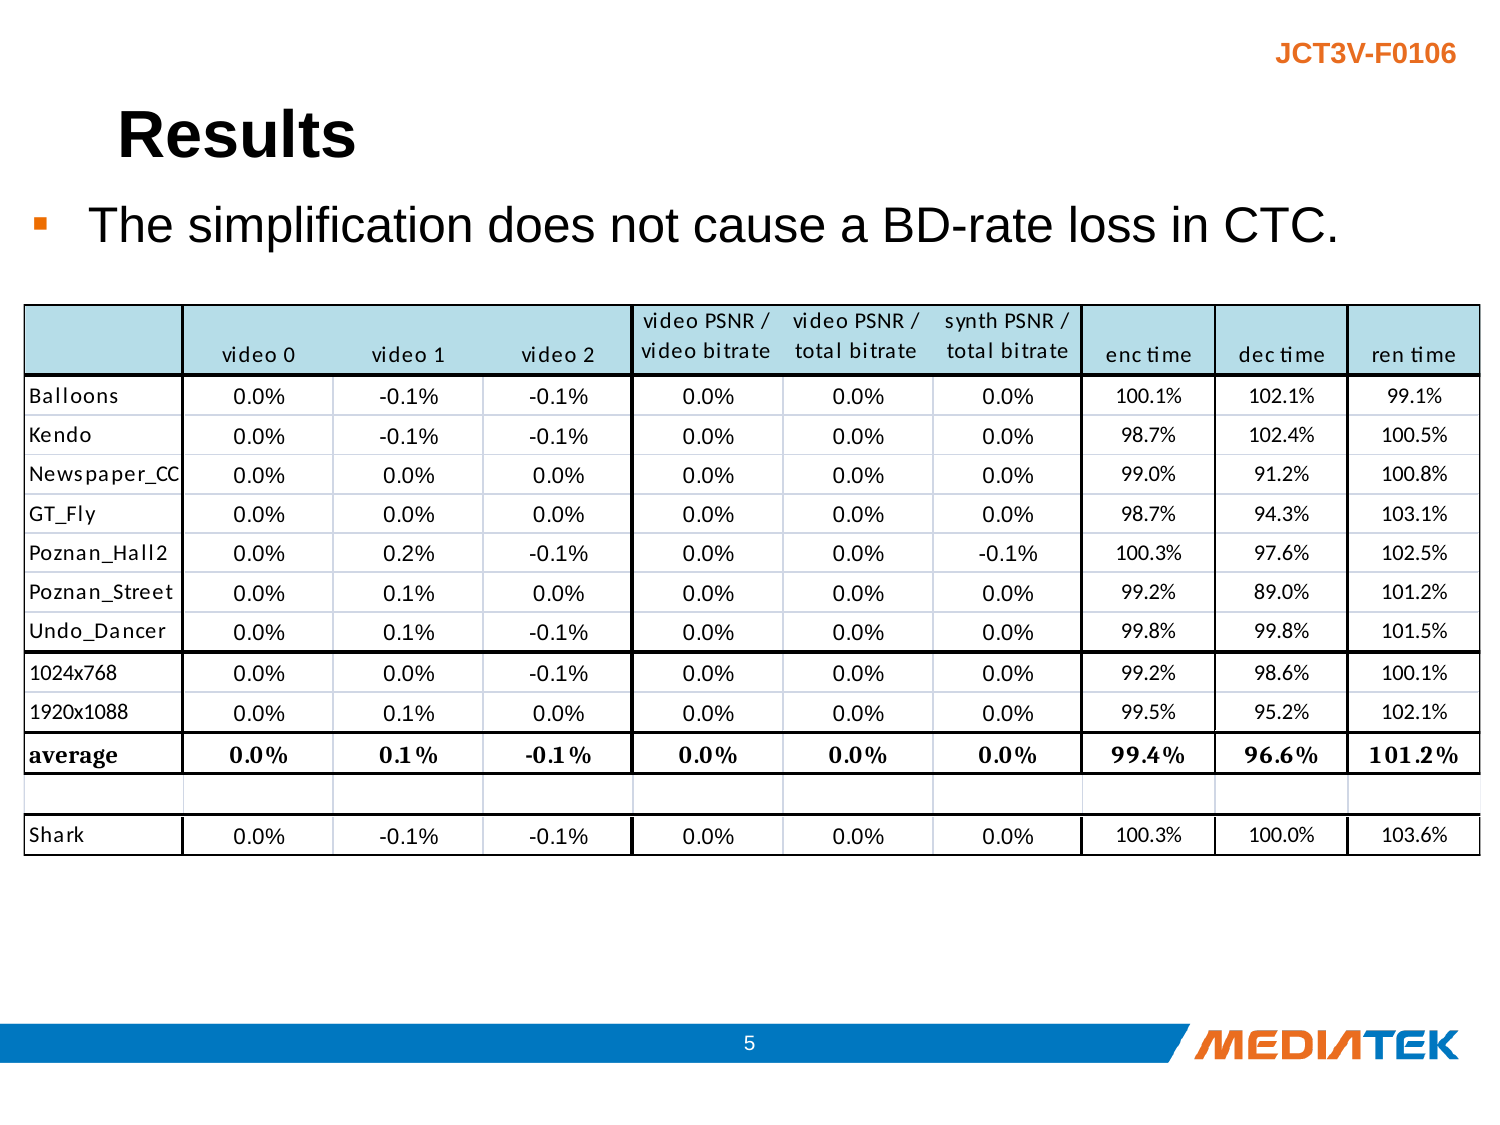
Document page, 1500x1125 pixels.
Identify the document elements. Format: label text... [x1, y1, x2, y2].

picture [789, 1023, 1459, 1063]
slide_number 4 [711, 1022, 789, 1090]
list The simplification does not cause a BD-rate loss in CTC. [16, 185, 1483, 1012]
title Results [101, 76, 1425, 185]
picture [0, 1023, 711, 1063]
picture [23, 303, 1483, 858]
